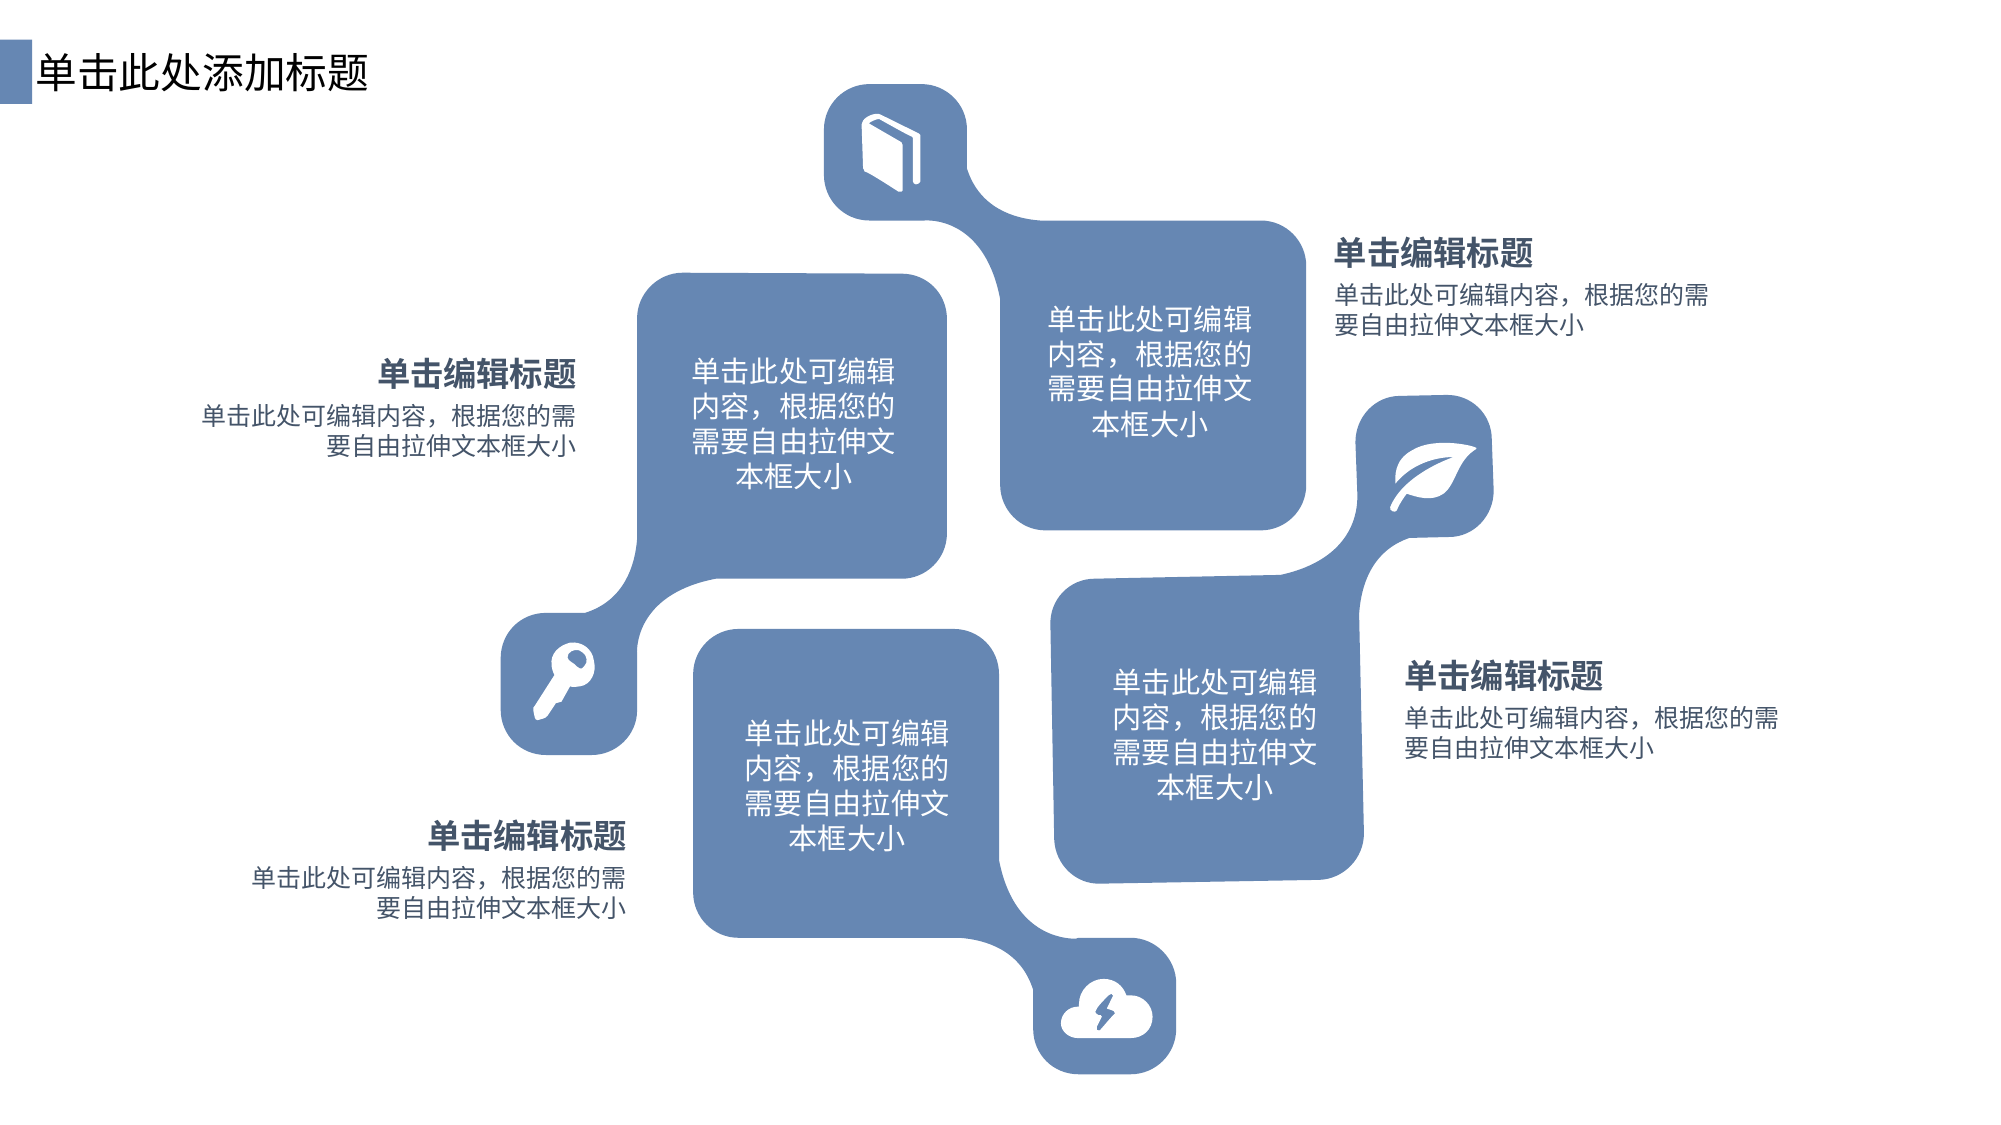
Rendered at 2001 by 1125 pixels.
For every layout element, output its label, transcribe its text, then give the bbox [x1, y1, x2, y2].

text_box [1060, 978, 1153, 1039]
text_box 单击此处可编辑内容，根据您的需要自由拉伸文本框大小 [1035, 301, 1266, 441]
text_box 单击此处可编辑内容，根据您的需要自由拉伸文本框大小 [1334, 279, 1718, 340]
text_box 单击此处可编辑内容，根据您的需要自由拉伸文本框大小 [243, 862, 627, 923]
text_box 单击编辑标题 [1333, 232, 1718, 273]
text_box [0, 39, 20, 105]
text_box 单击此处可编辑内容，根据您的需要自由拉伸文本框大小 [193, 400, 577, 461]
text_box 单击此处可编辑内容，根据您的需要自由拉伸文本框大小 [678, 353, 909, 494]
text_box [1390, 442, 1477, 512]
text_box 单击编辑标题 [192, 353, 577, 394]
text_box 单击此处可编辑内容，根据您的需要自由拉伸文本框大小 [1099, 664, 1331, 805]
text_box [533, 642, 595, 721]
text_box [1050, 394, 1494, 884]
text_box 单击编辑标题 [243, 815, 627, 856]
text_box 单击此处可编辑内容，根据您的需要自由拉伸文本框大小 [731, 715, 963, 856]
text_box 单击此处可编辑内容，根据您的需要自由拉伸文本框大小 [1404, 702, 1788, 763]
text_box [823, 84, 1307, 531]
text_box 单击编辑标题 [1404, 655, 1788, 696]
text_box 单击此处添加标题 [20, 39, 404, 105]
text_box [500, 272, 947, 756]
text_box [693, 628, 1177, 1075]
text_box [861, 113, 921, 192]
